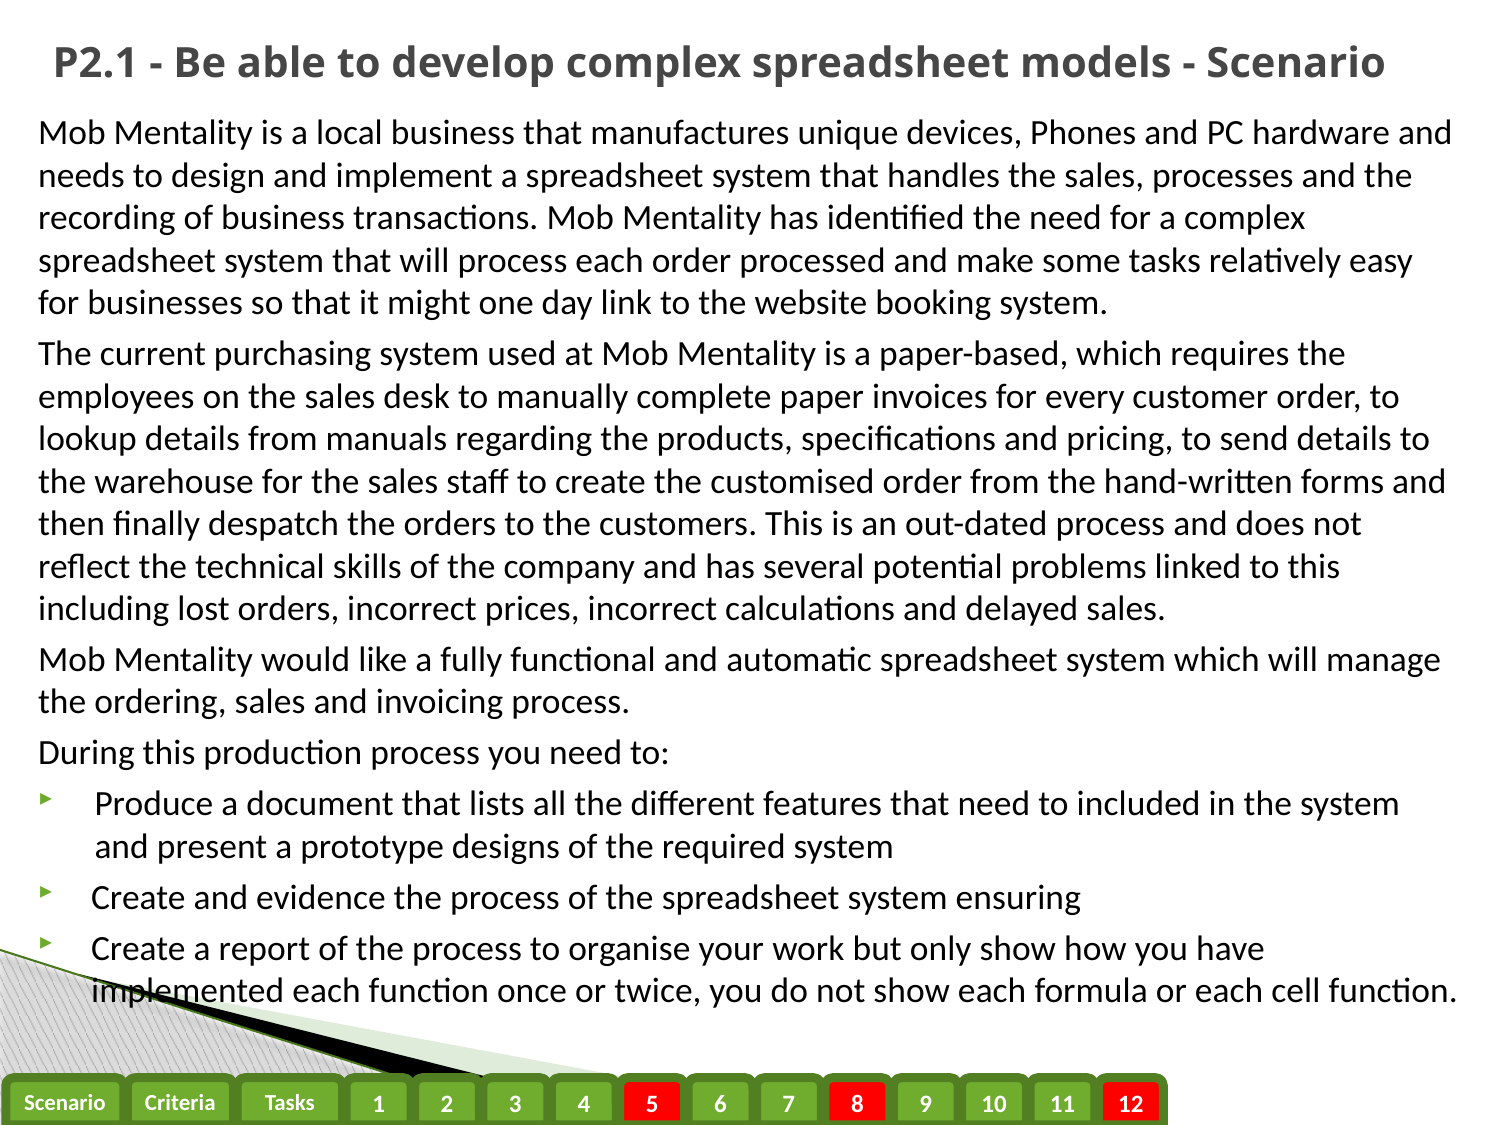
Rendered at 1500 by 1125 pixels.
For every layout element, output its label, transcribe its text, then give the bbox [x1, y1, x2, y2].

text_box P2.1 - Be able to develop complex spreadsheet models - Scenario [37, 19, 1471, 102]
list Mob Mentality is a local business that manufactures unique devices, Phones and PC hardware and needs to design and implement a spreadsheet system that handles the sales, processes and the recording of business transactions. Mob Mentality has identified the need for a complex spreadsheet system that will process each order processed and make some tasks relatively easy for businesses so that it might one day link to the website booking system. The current purchasing system used at Mob Mentality is a paper-based, which requires the employees on the sales desk to manually complete paper invoices for every customer order, to lookup details from manuals regarding the products, specifications and pricing, to send details to the warehouse for the sales staff to create the customised order from the hand-written forms and then finally despatch the orders to the customers. This is an out-dated process and does not reflect the technical skills of the company and has several potential problems linked to this including lost orders, incorrect prices, incorrect calculations and delayed sales. Mob Mentality would like a fully functional and automatic spreadsheet system which will manage the ordering, sales and invoicing process. During this production process you need to: Produce a document that lists all the different features that need to included in the system and present a prototype designs of the required system Create and evidence the process of the spreadsheet system ensuring Create a report of the process to organise your work but only show how you have implemented each function once or twice, you do not show each formula or each cell function. [23, 101, 1477, 1047]
